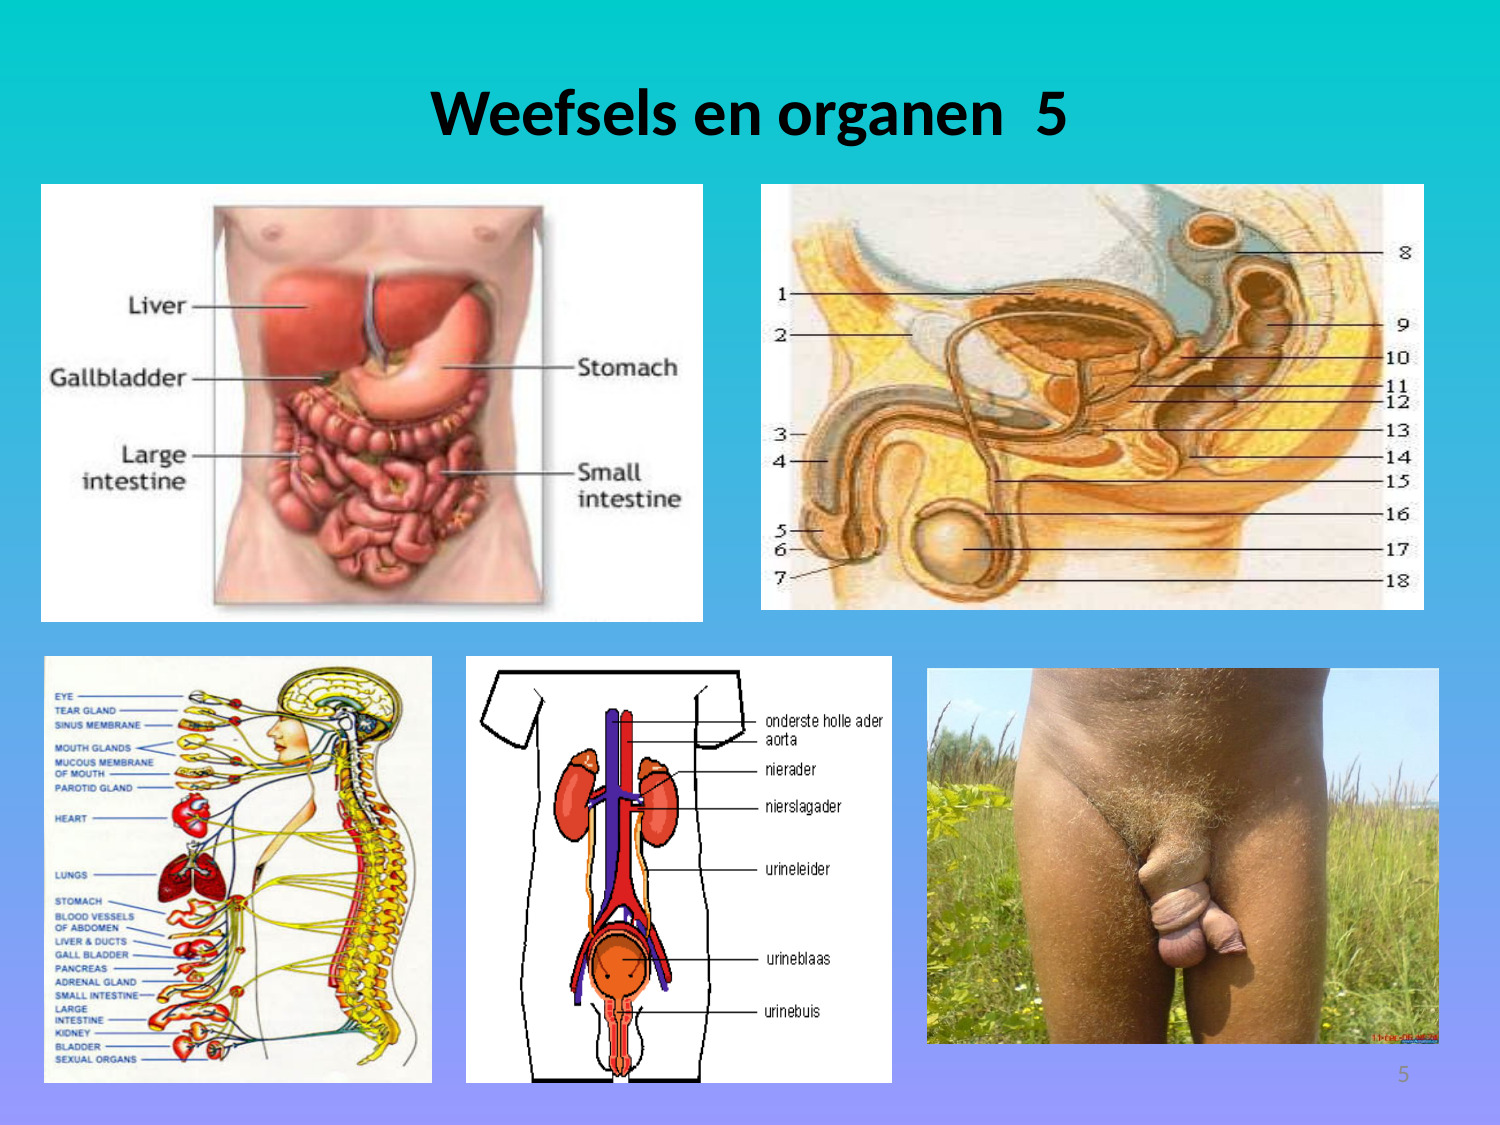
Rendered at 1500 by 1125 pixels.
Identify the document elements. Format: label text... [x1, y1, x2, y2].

picture [40, 184, 704, 622]
picture [761, 184, 1424, 611]
picture [466, 656, 892, 1083]
title Weefsels en organen 5 [75, 45, 1425, 173]
slide_number 5 [1074, 1053, 1425, 1103]
picture [44, 656, 432, 1083]
picture [926, 668, 1440, 1044]
